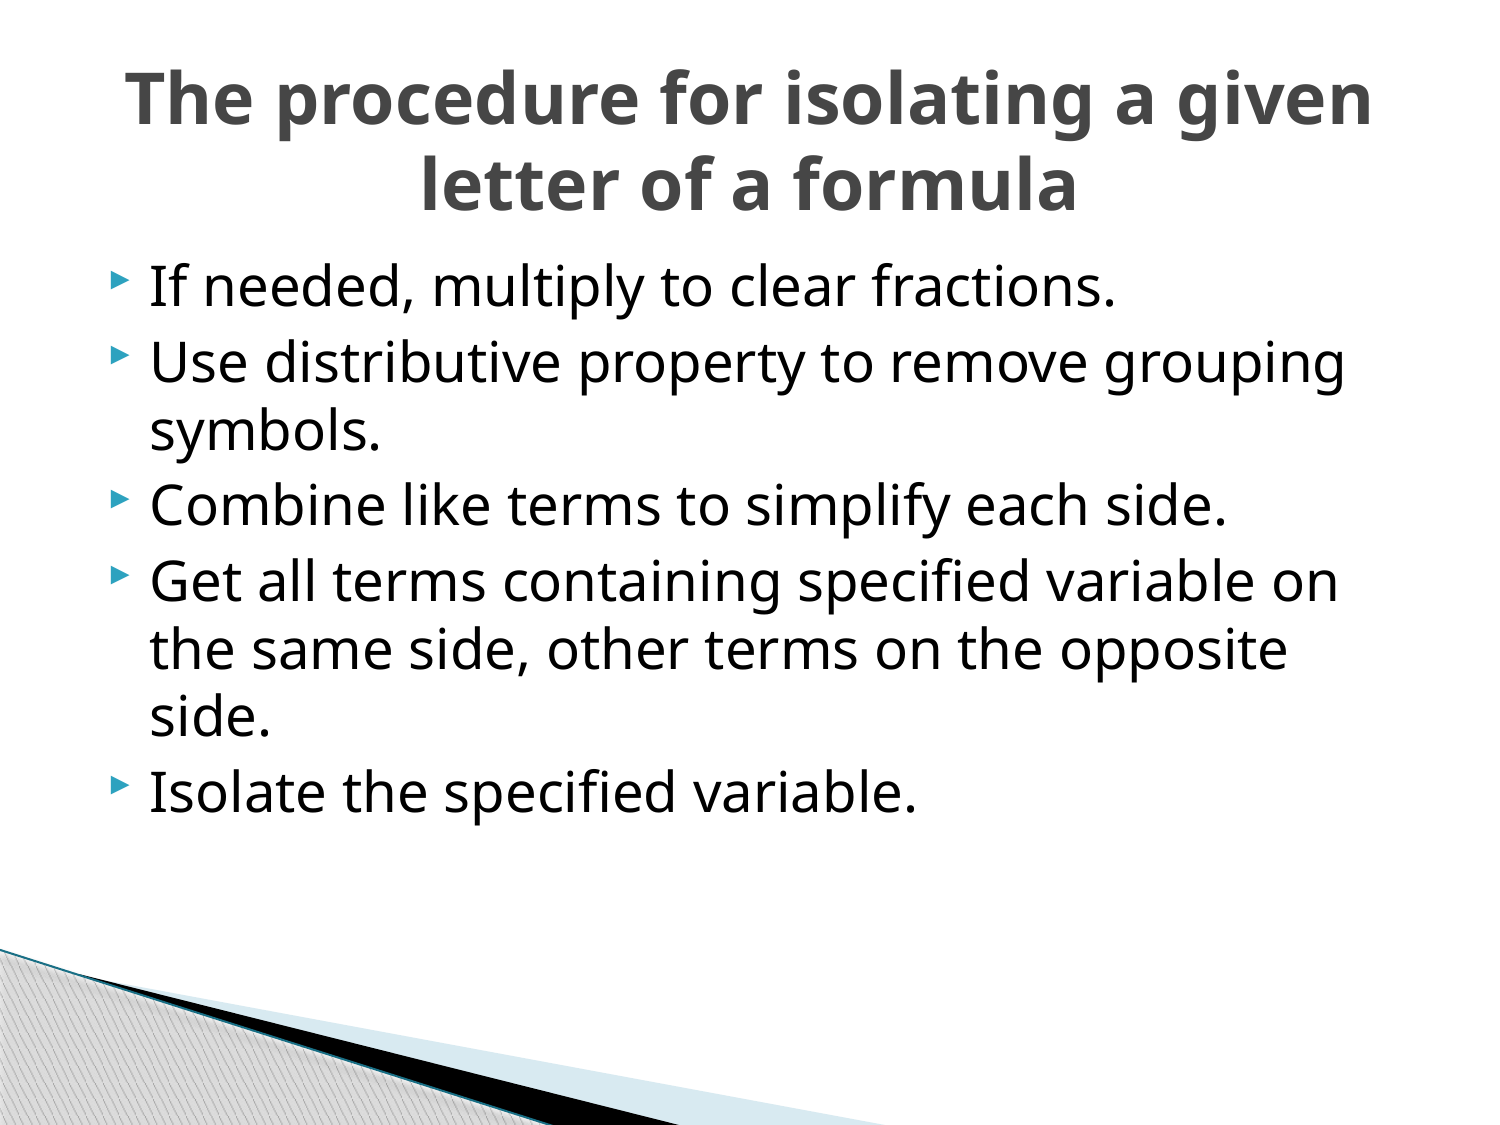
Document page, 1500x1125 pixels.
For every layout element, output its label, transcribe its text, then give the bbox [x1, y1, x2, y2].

list If needed, multiply to clear fractions. Use distributive property to remove grouping symbols. Combine like terms to simplify each side. Get all terms containing specified variable on the same side, other terms on the opposite side. Isolate the specified variable. [75, 243, 1425, 986]
title The procedure for isolating a given letter of a formula [75, 45, 1425, 233]
